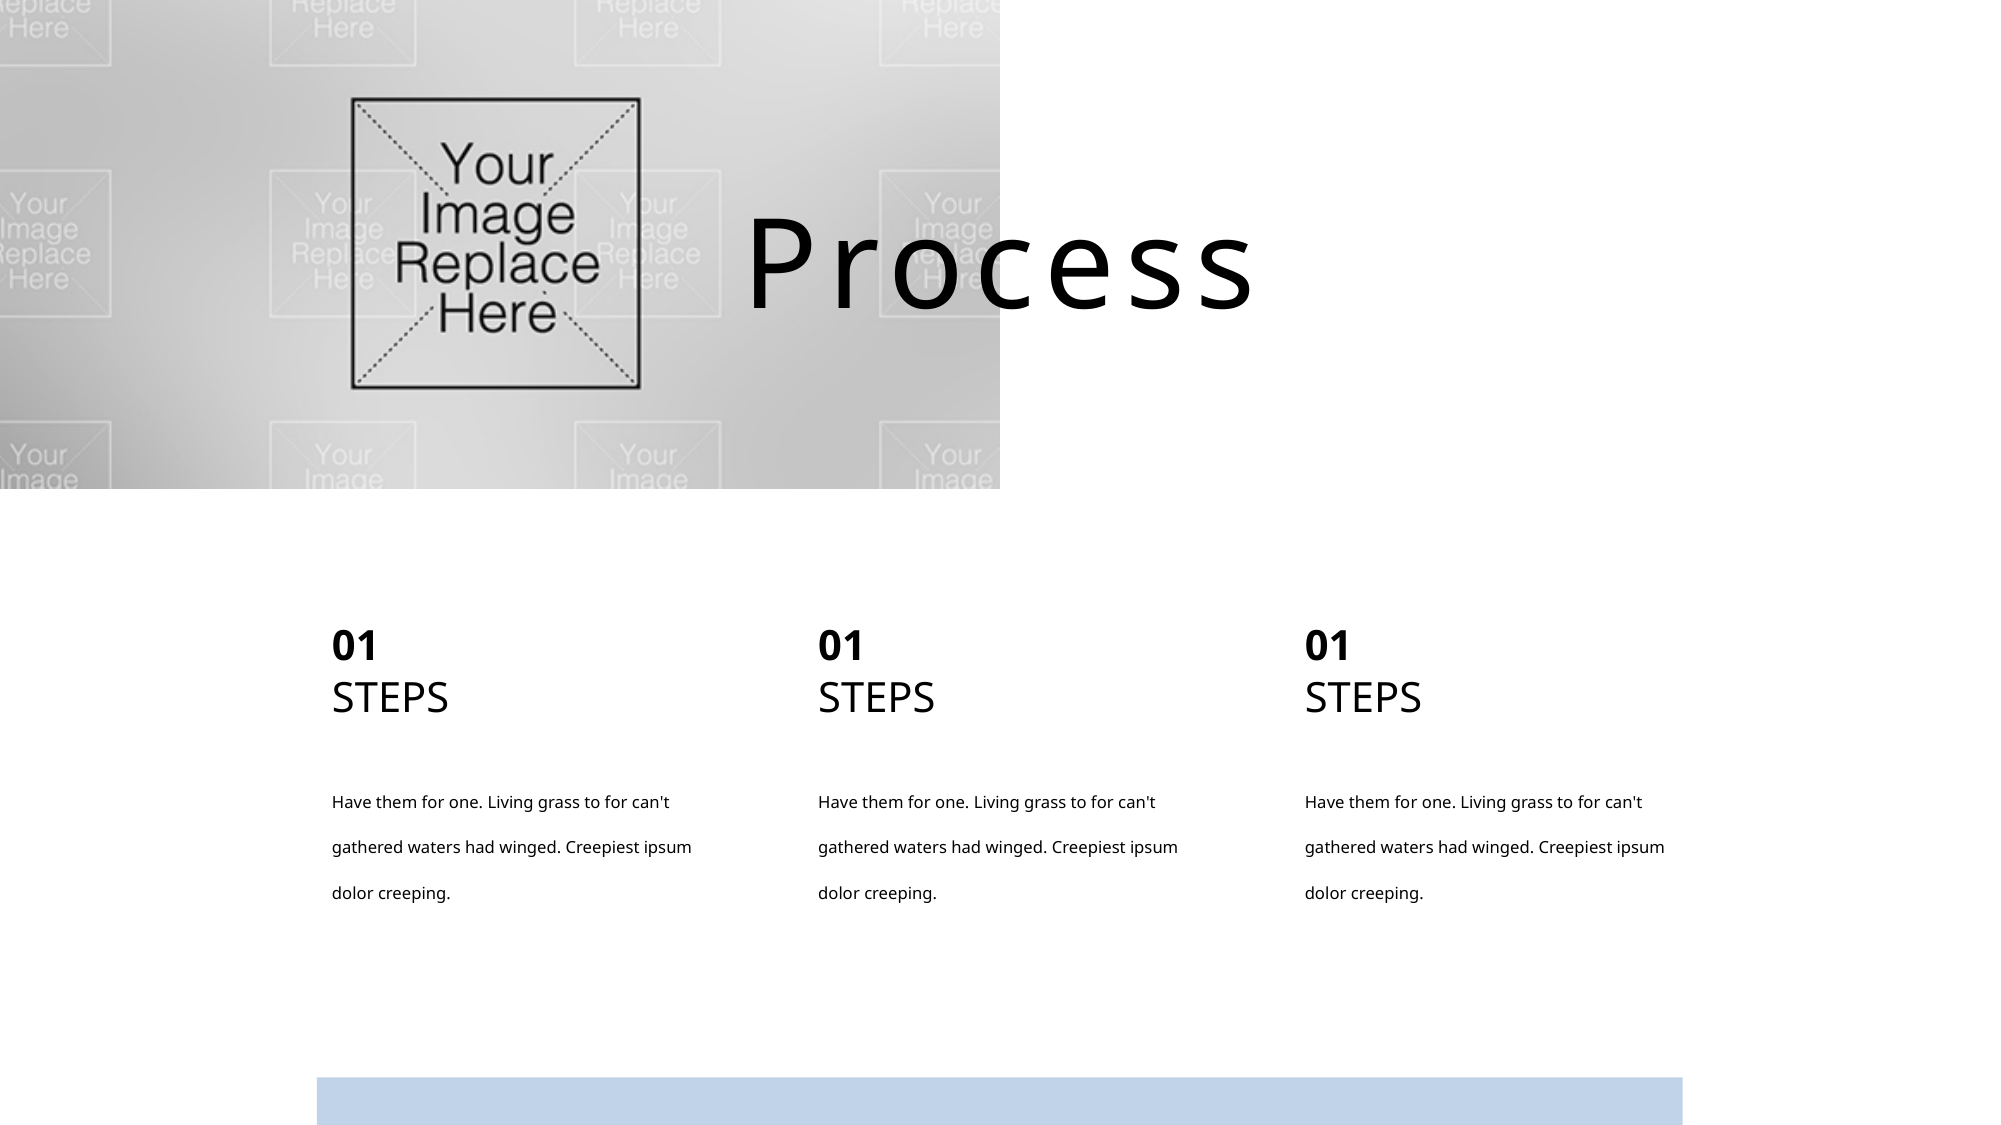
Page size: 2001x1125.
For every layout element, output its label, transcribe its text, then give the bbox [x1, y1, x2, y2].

text_box [316, 1076, 1684, 1125]
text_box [316, 610, 710, 905]
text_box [803, 610, 1197, 905]
text_box Process [1000, 176, 1541, 342]
picture [0, 0, 1000, 489]
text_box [1289, 610, 1683, 905]
